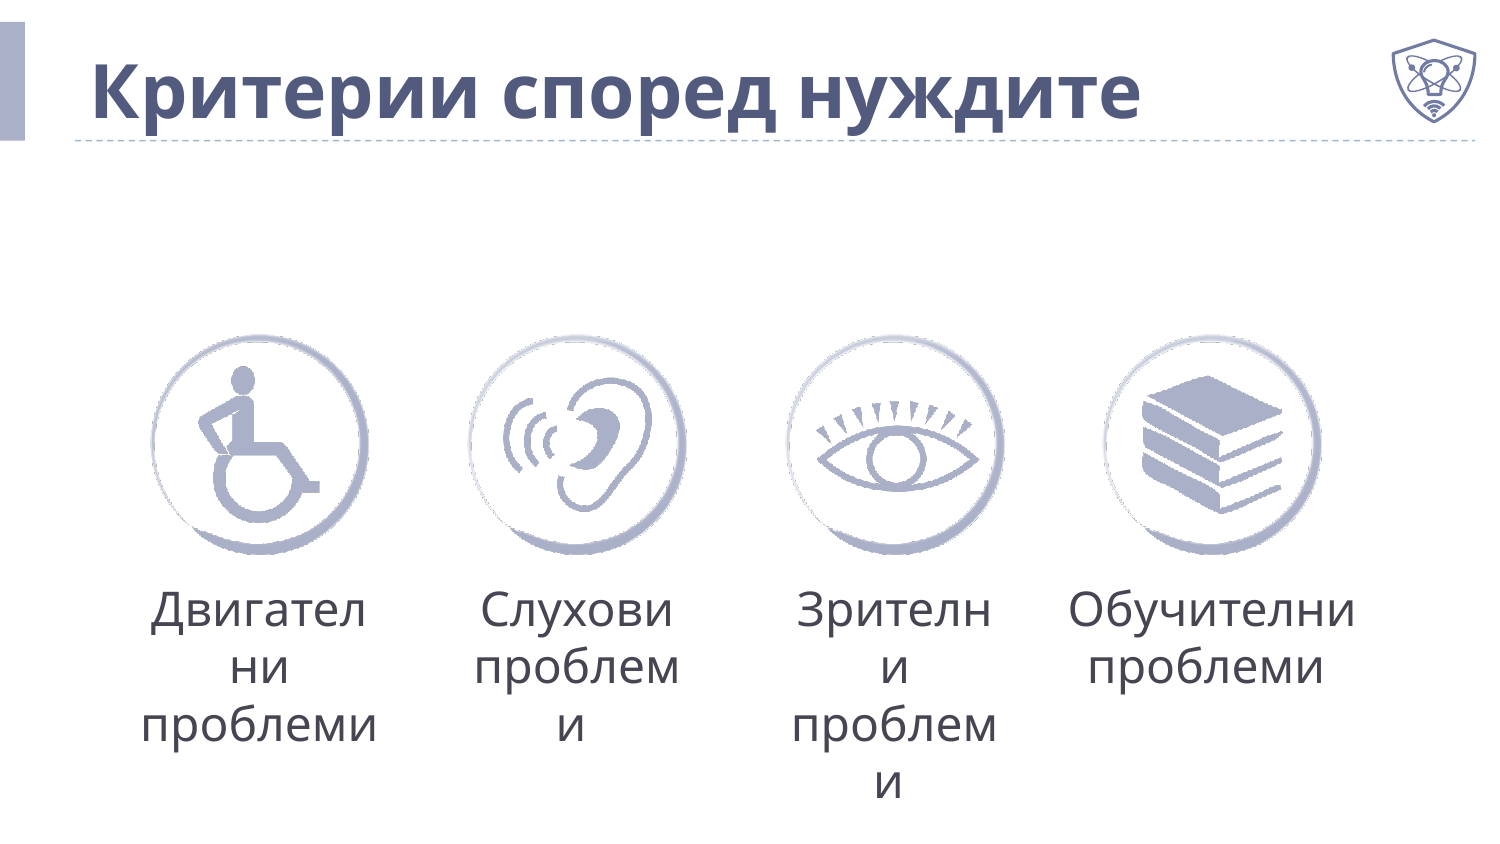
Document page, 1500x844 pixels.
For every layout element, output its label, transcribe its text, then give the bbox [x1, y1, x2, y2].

picture [467, 334, 687, 555]
picture [1102, 334, 1323, 555]
text_box Слухови проблеми [452, 570, 703, 758]
text_box Двигателни проблеми [122, 570, 397, 758]
picture [784, 334, 1005, 555]
picture [149, 334, 370, 555]
title Критерии според нуждите [75, 18, 1475, 141]
text_box Обучителни проблеми [1024, 570, 1400, 701]
text_box Зрителни проблеми [769, 570, 1020, 816]
